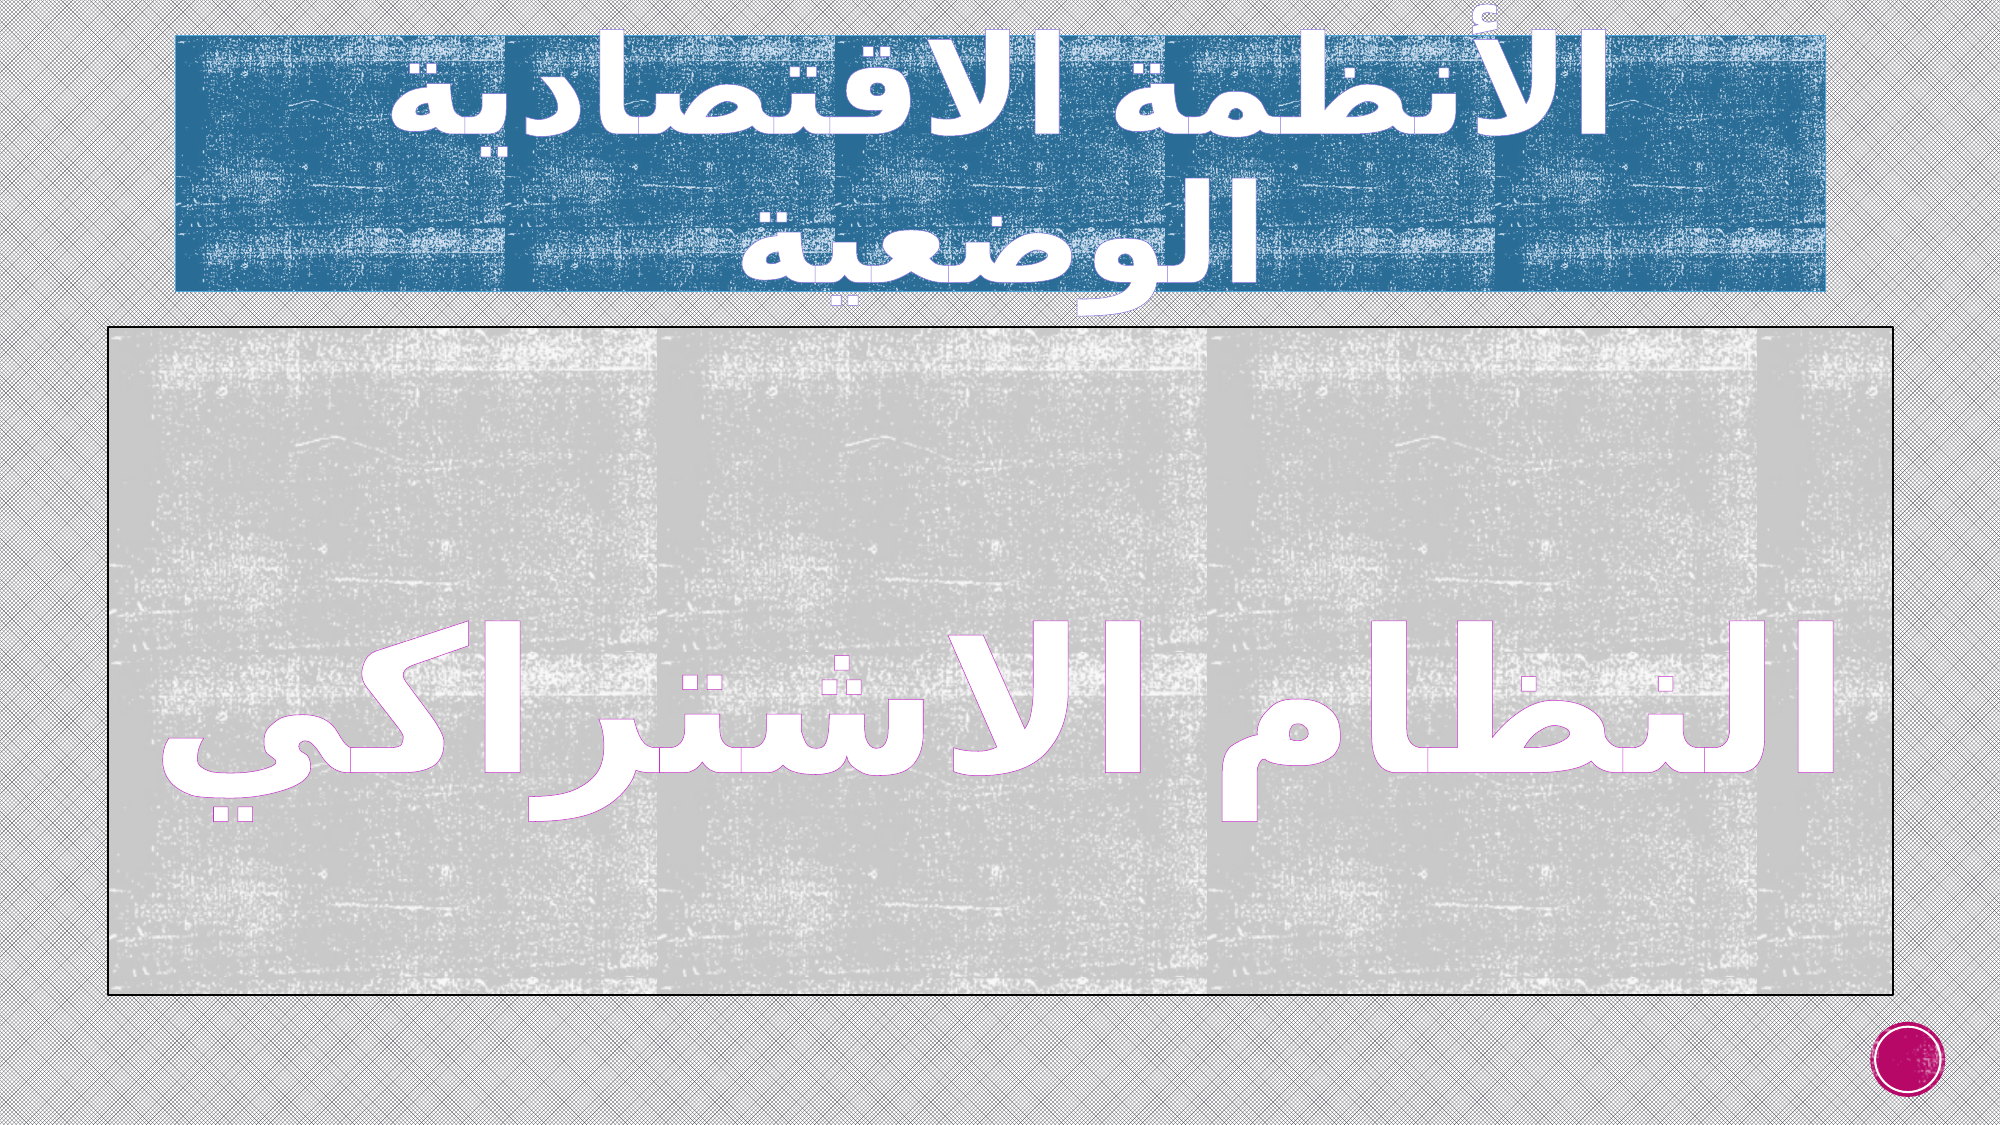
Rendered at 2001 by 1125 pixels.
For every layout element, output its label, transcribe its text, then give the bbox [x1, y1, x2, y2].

list النظام الاشتراكي [107, 326, 1894, 996]
title الأنظمة الاقتصادية الوضعية [175, 35, 1826, 292]
